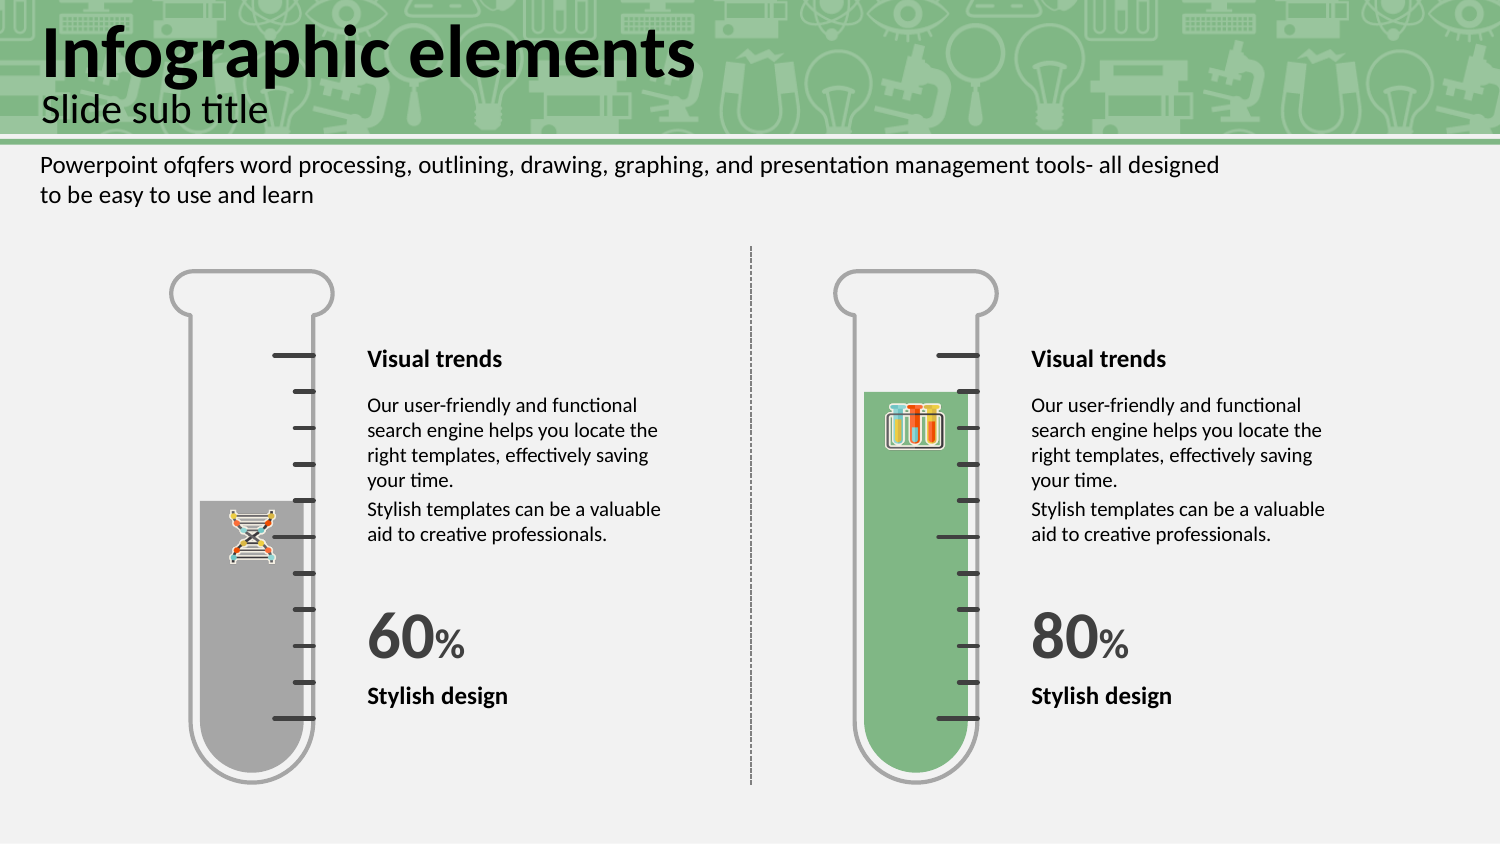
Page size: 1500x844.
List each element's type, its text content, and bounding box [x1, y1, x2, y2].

text_box [861, 389, 970, 775]
text_box Stylish design [1031, 682, 1353, 710]
picture [225, 508, 278, 566]
text_box 80% [1031, 601, 1182, 673]
picture [0, 0, 1500, 134]
text_box Stylish design [367, 682, 689, 710]
list Slide sub title [41, 108, 1365, 146]
list Infographic elements [41, 19, 1365, 108]
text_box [274, 355, 314, 719]
text_box [169, 269, 335, 785]
text_box Powerpoint ofqfers word processing, outlining, drawing, graphing, and presentation management tools- all designed to be easy to use and learn [40, 148, 1247, 209]
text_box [1031, 345, 1353, 511]
picture [883, 401, 947, 451]
text_box [833, 269, 999, 785]
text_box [366, 345, 689, 511]
text_box [197, 498, 306, 775]
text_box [938, 355, 978, 719]
text_box 60% [367, 601, 518, 673]
